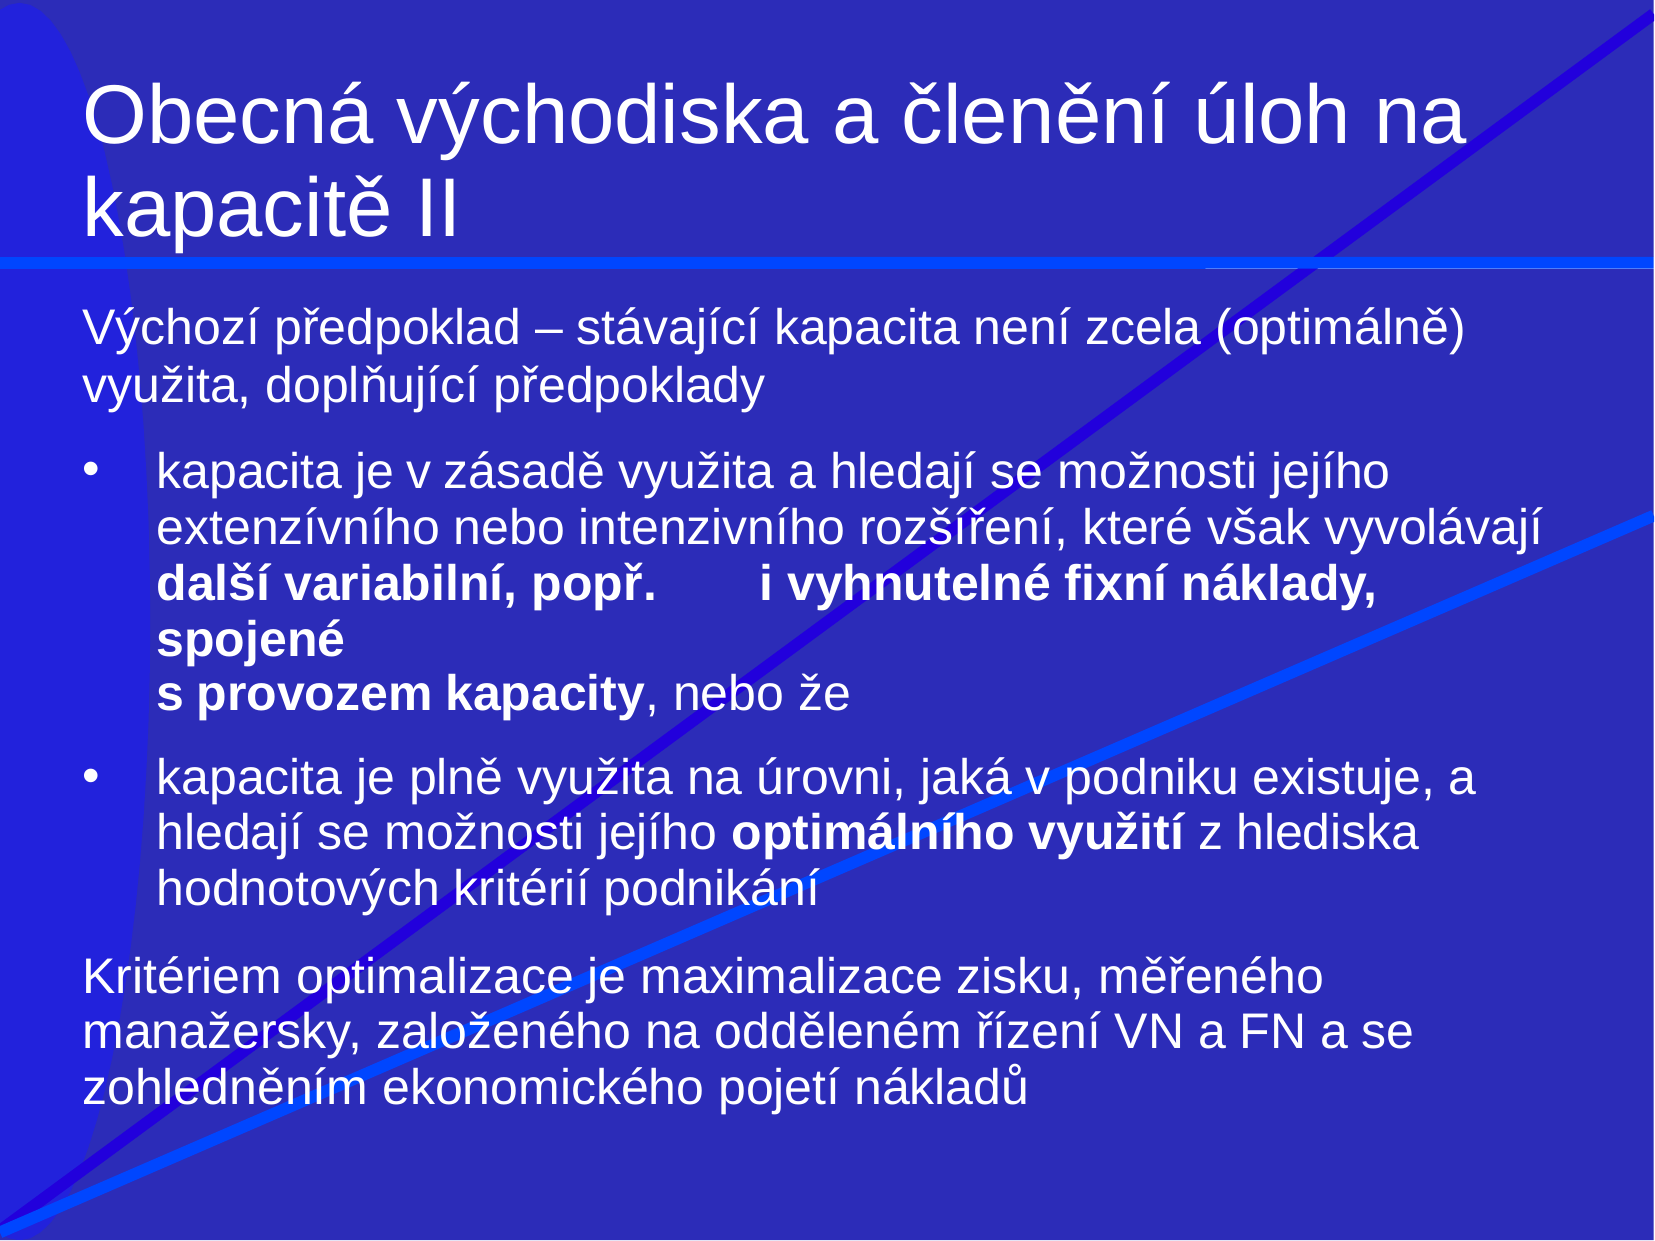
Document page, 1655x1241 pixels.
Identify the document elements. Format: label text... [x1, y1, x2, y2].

title Obecná východiska a členění úloh na kapacitě II [80, 67, 1574, 275]
text_box Výchozí předpoklad – stávající kapacita není zcela (optimálně) využita, doplňující předpoklady kapacita je v zásadě využita a hledají se možnosti jejího extenzívního nebo intenzivního rozšíření, které však vyvolávají další variabilní, popř. i vyhnutelné fixní náklady, spojené s provozem kapacity, nebo že kapacita je plně využita na úrovni, jaká v podniku existuje, a hledají se možnosti jejího optimálního využití z hlediska hodnotových kritérií podnikání Kritériem optimalizace je maximalizace zisku, měřeného manažersky, založeného na odděleném řízení VN a FN a se zohledněním ekonomického pojetí nákladů [80, 296, 1546, 1115]
